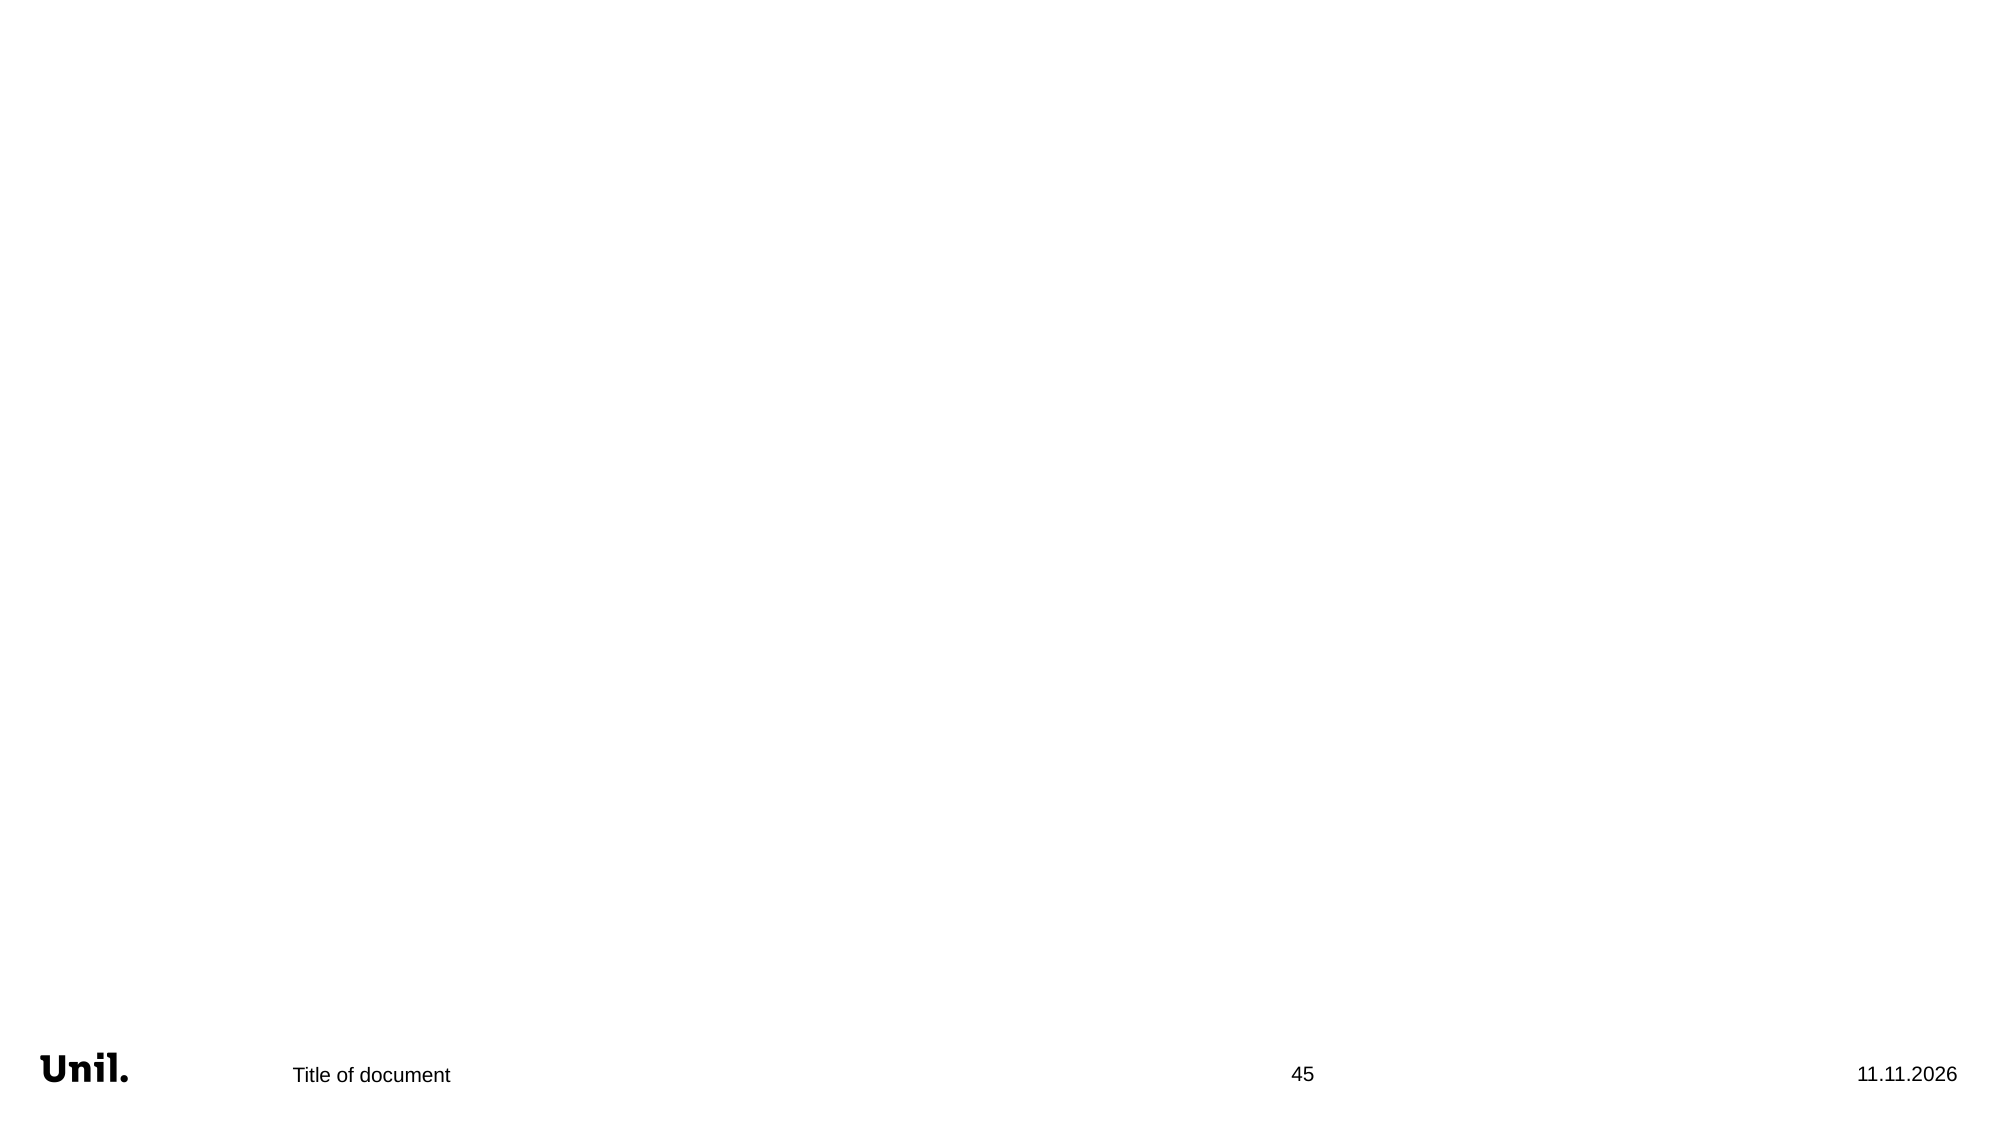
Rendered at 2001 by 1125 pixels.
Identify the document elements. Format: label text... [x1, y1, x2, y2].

picture [27, 1042, 141, 1095]
slide_number 45 [1250, 1037, 1355, 1086]
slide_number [1789, 1026, 1958, 1086]
footer Title of document [292, 1011, 1048, 1087]
